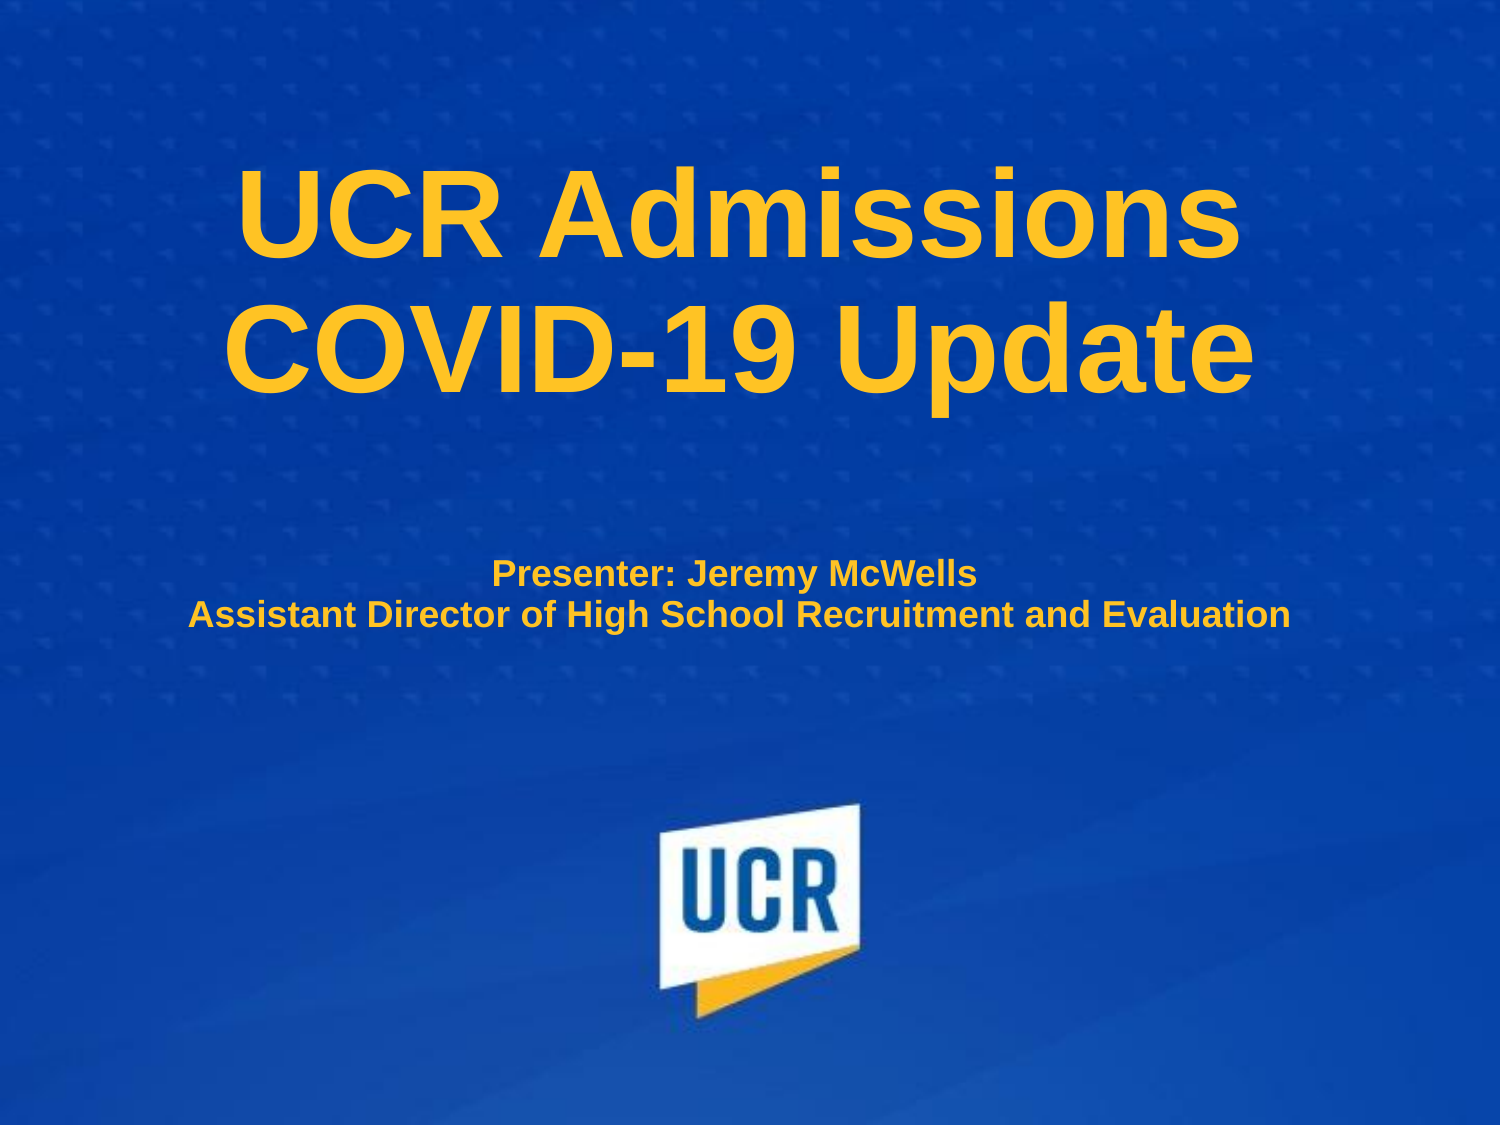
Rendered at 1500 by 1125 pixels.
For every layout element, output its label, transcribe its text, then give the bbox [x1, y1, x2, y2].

picture [0, 0, 1500, 1125]
title UCR Admissions COVID-19 Update Presenter: Jeremy McWells Assistant Director of High School Recruitment and Evaluation [46, 52, 1434, 732]
